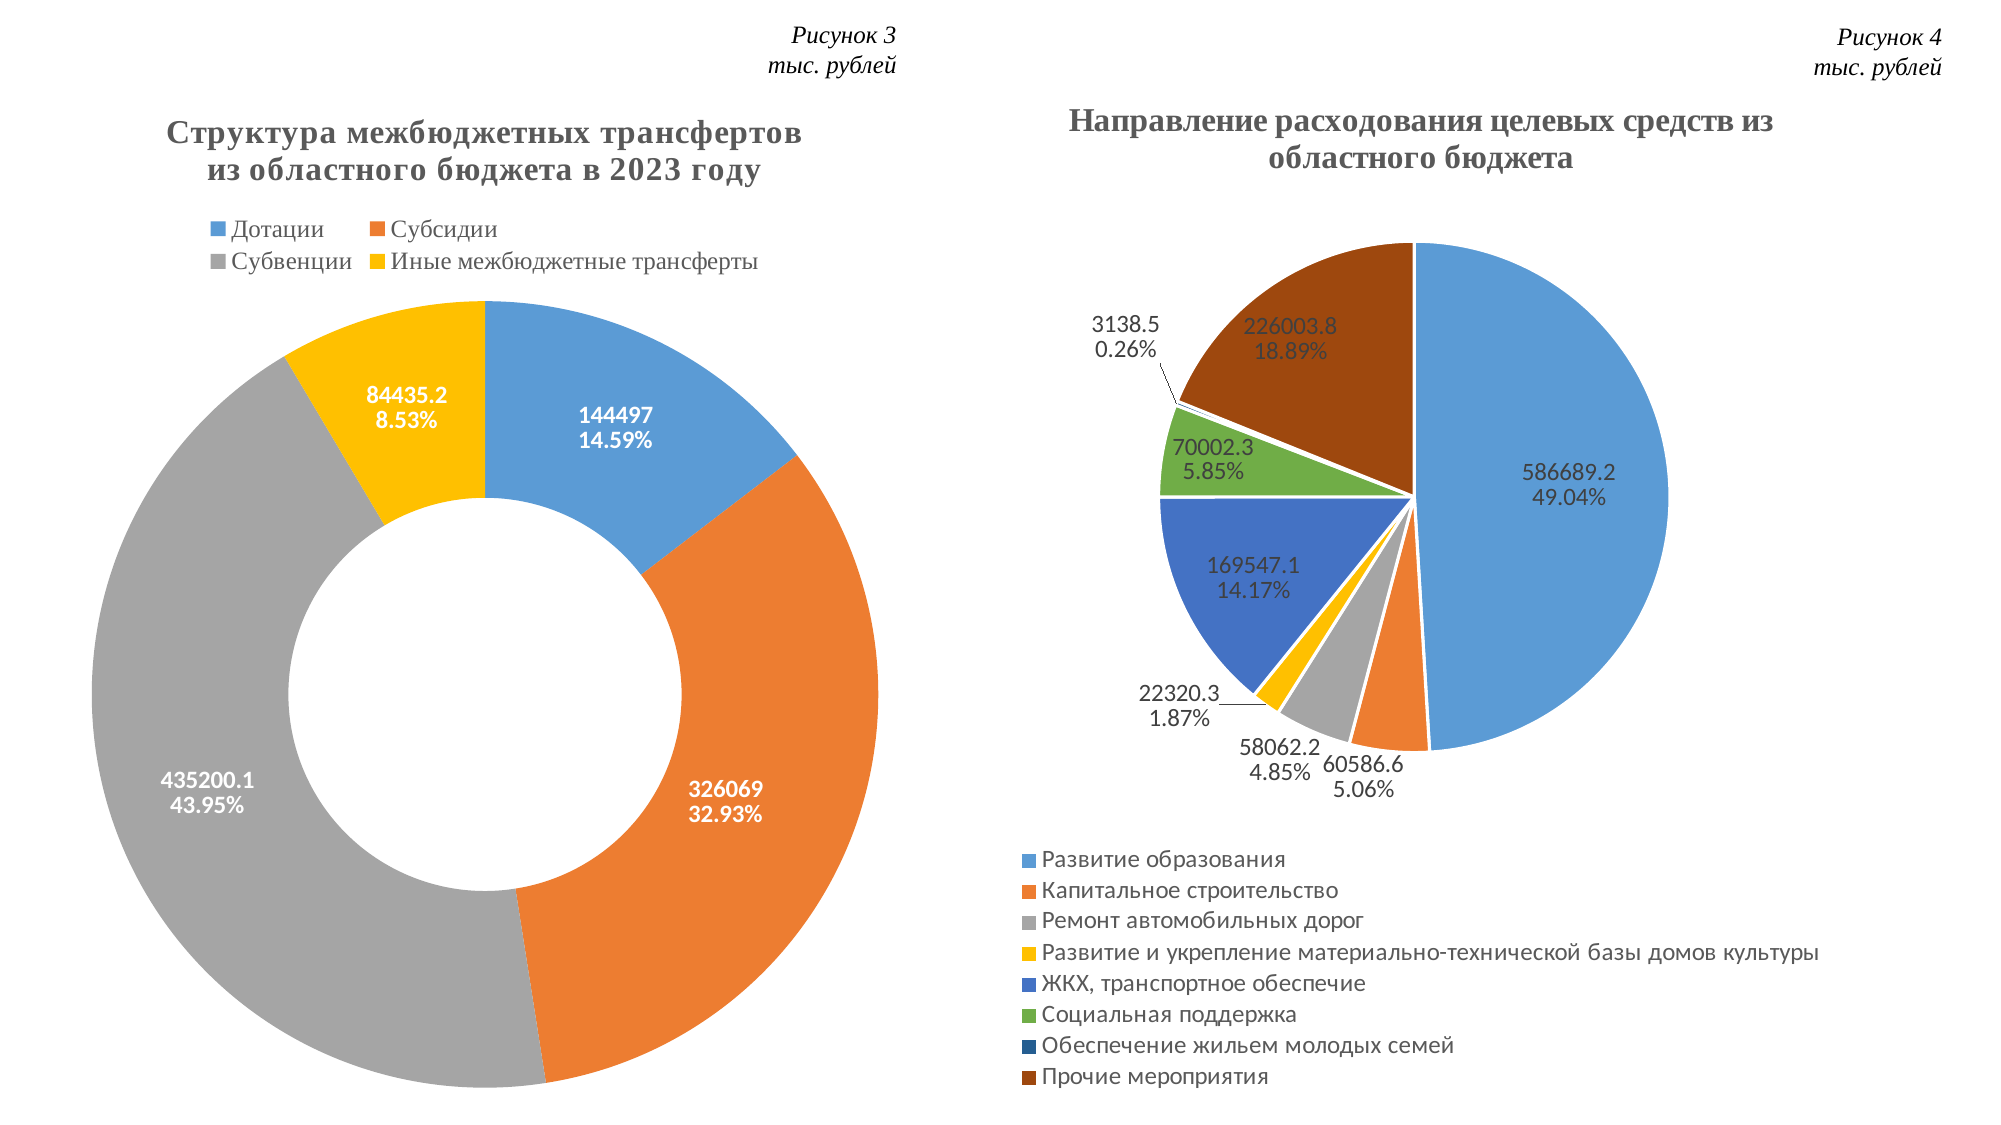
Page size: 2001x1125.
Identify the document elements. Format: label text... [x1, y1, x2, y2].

chart [58, 62, 1958, 1109]
text_box Рисунок 3 тыс. рублей [0, 11, 912, 86]
text_box Рисунок 4 тыс. рублей [957, 12, 1957, 62]
